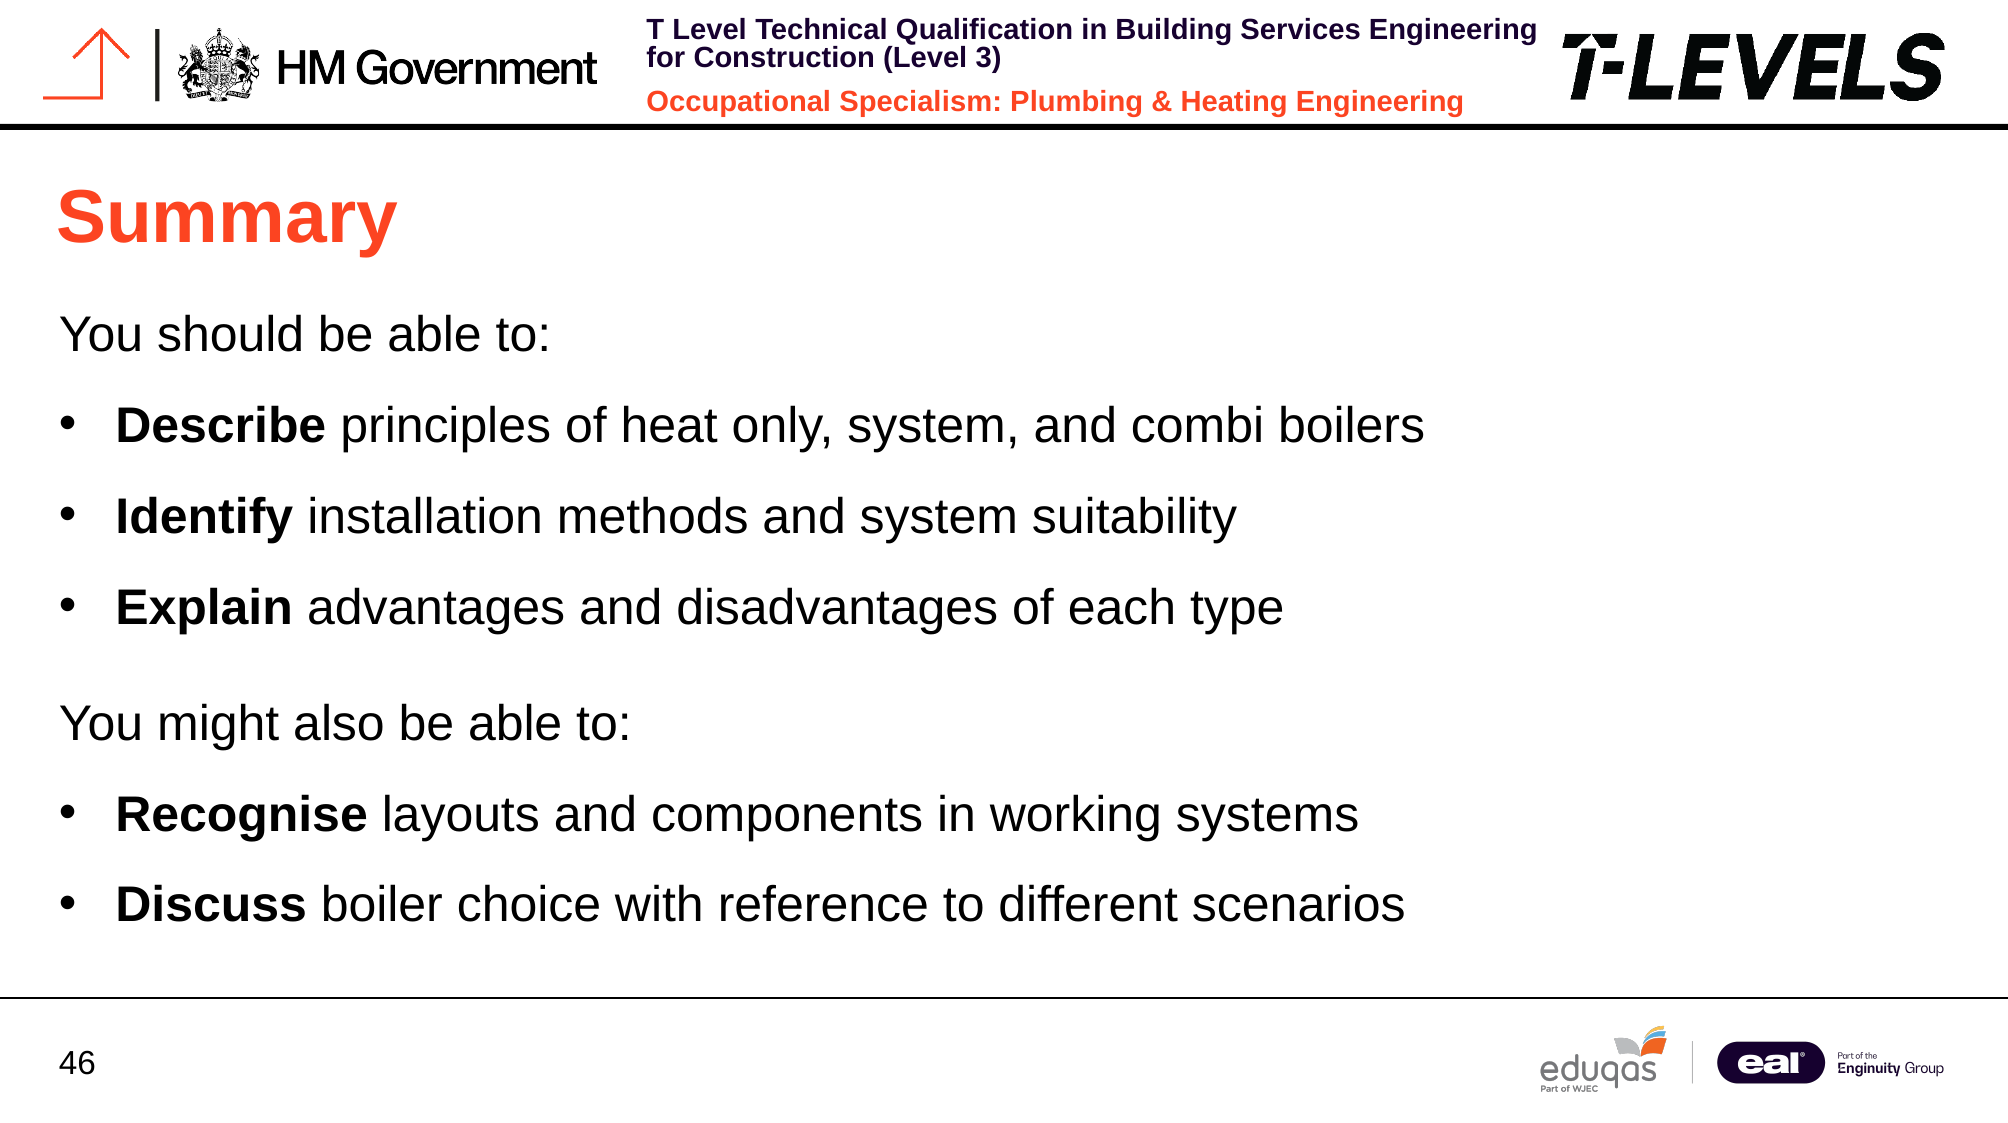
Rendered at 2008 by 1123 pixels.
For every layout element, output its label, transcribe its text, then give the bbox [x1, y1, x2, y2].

picture [38, 27, 136, 100]
list You should be able to: Describe principles of heat only, system, and combi boilers Identify installation methods and system suitability Explain advantages and disadvantages of each type You might also be able to: Recognise layouts and components in working systems Discuss boiler choice with reference to different scenarios [59, 295, 1689, 975]
picture [1543, 25, 1964, 108]
title Summary [41, 111, 1949, 314]
picture [155, 28, 597, 102]
picture [1535, 1021, 1949, 1097]
